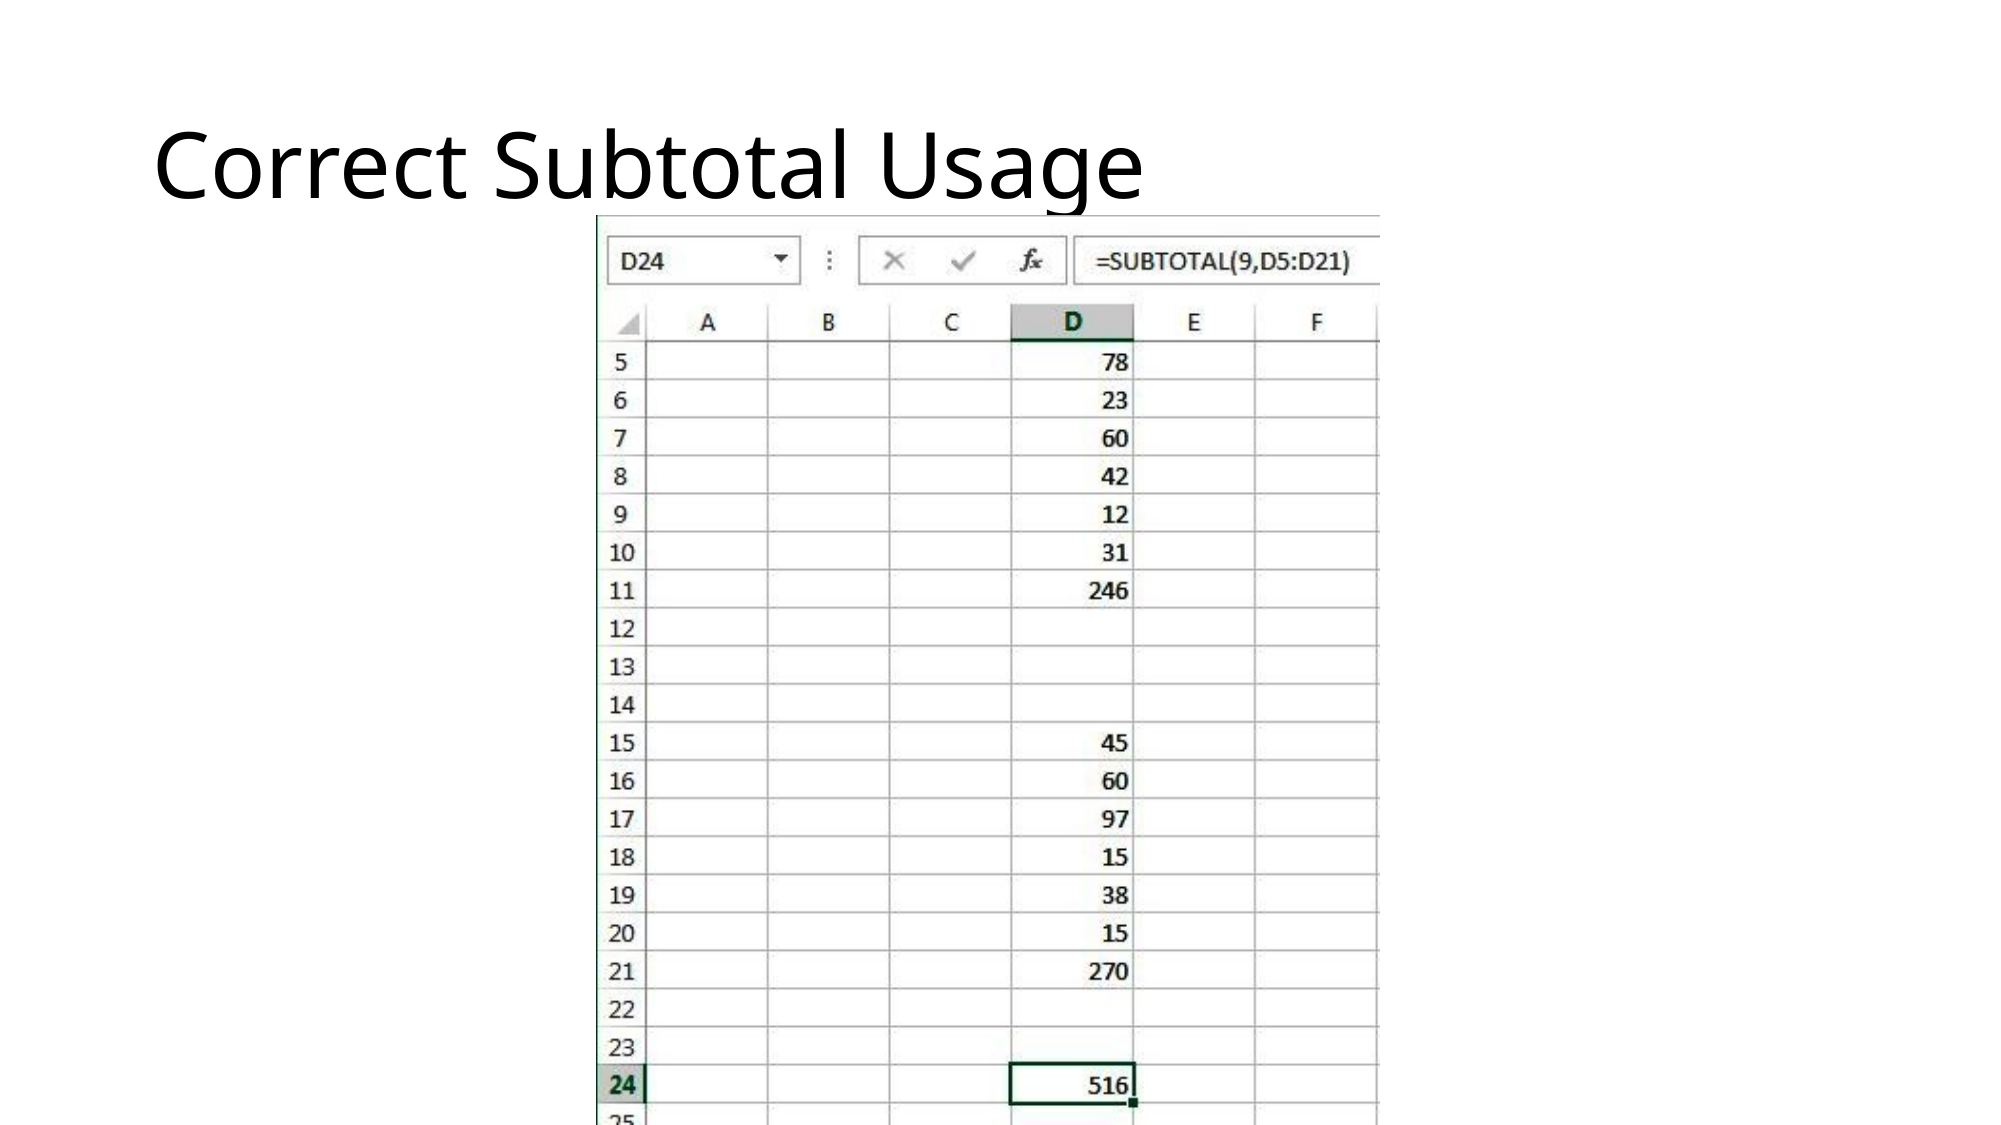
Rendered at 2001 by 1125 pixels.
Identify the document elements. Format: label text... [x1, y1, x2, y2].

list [596, 215, 1380, 1125]
title Correct Subtotal Usage [137, 59, 1863, 278]
